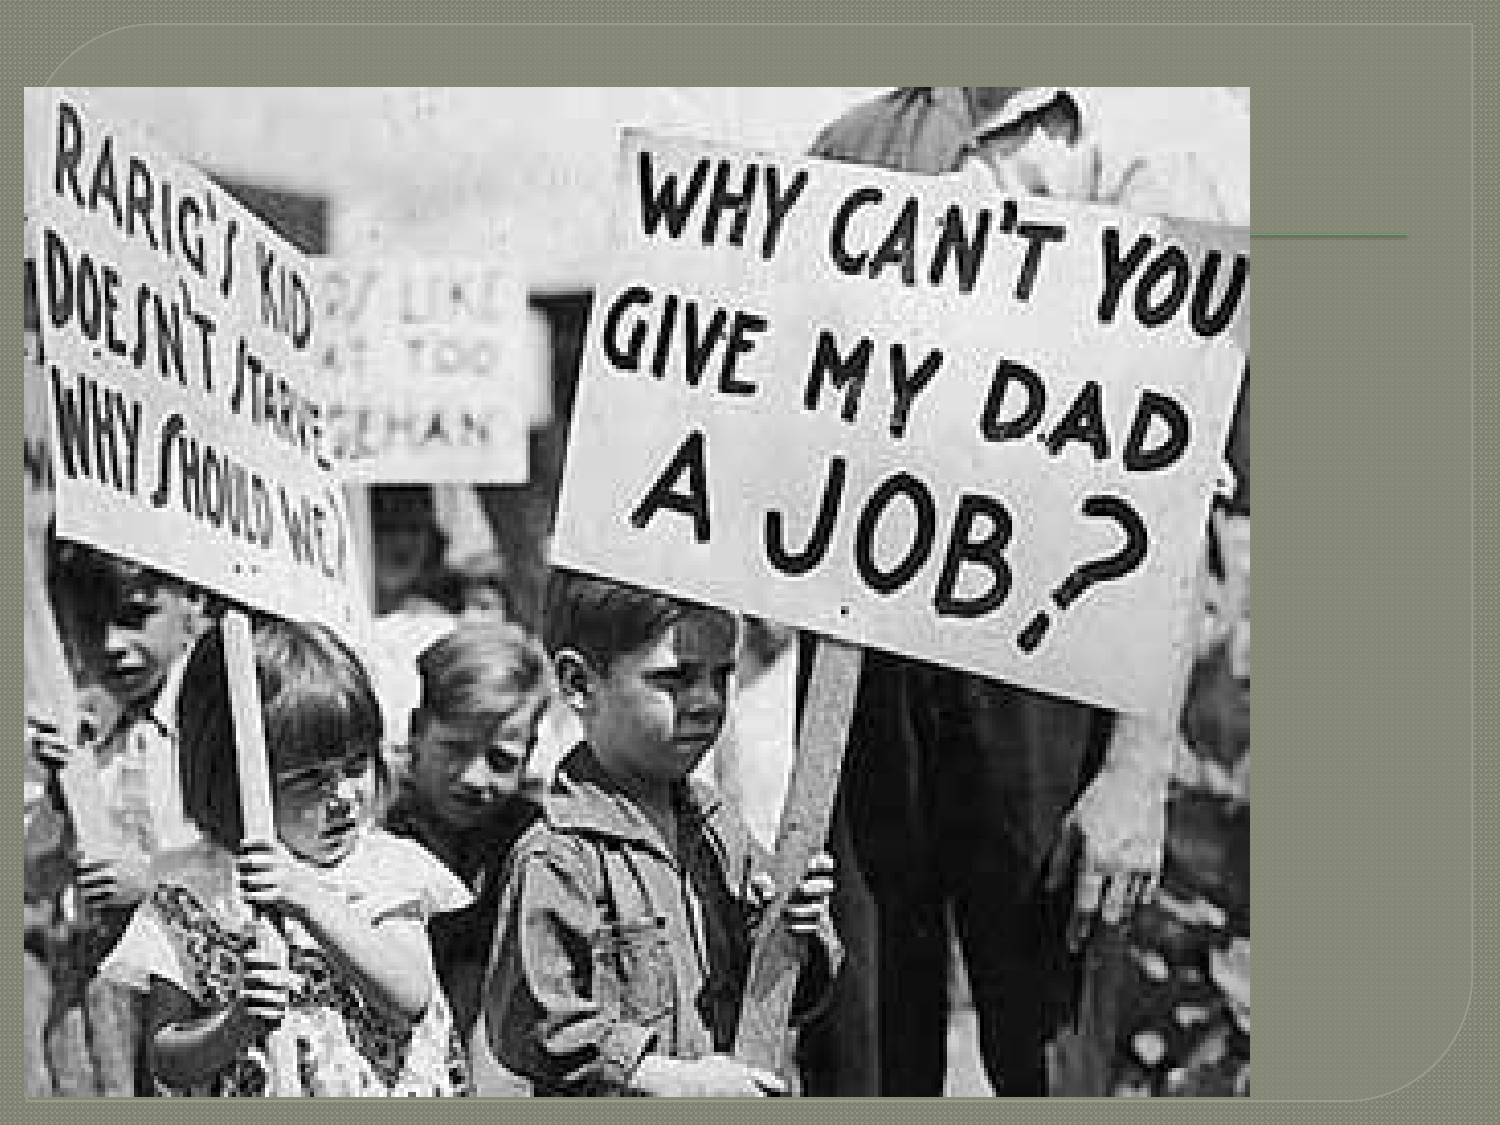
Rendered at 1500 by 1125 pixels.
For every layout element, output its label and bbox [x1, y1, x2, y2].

list [24, 87, 1251, 1097]
